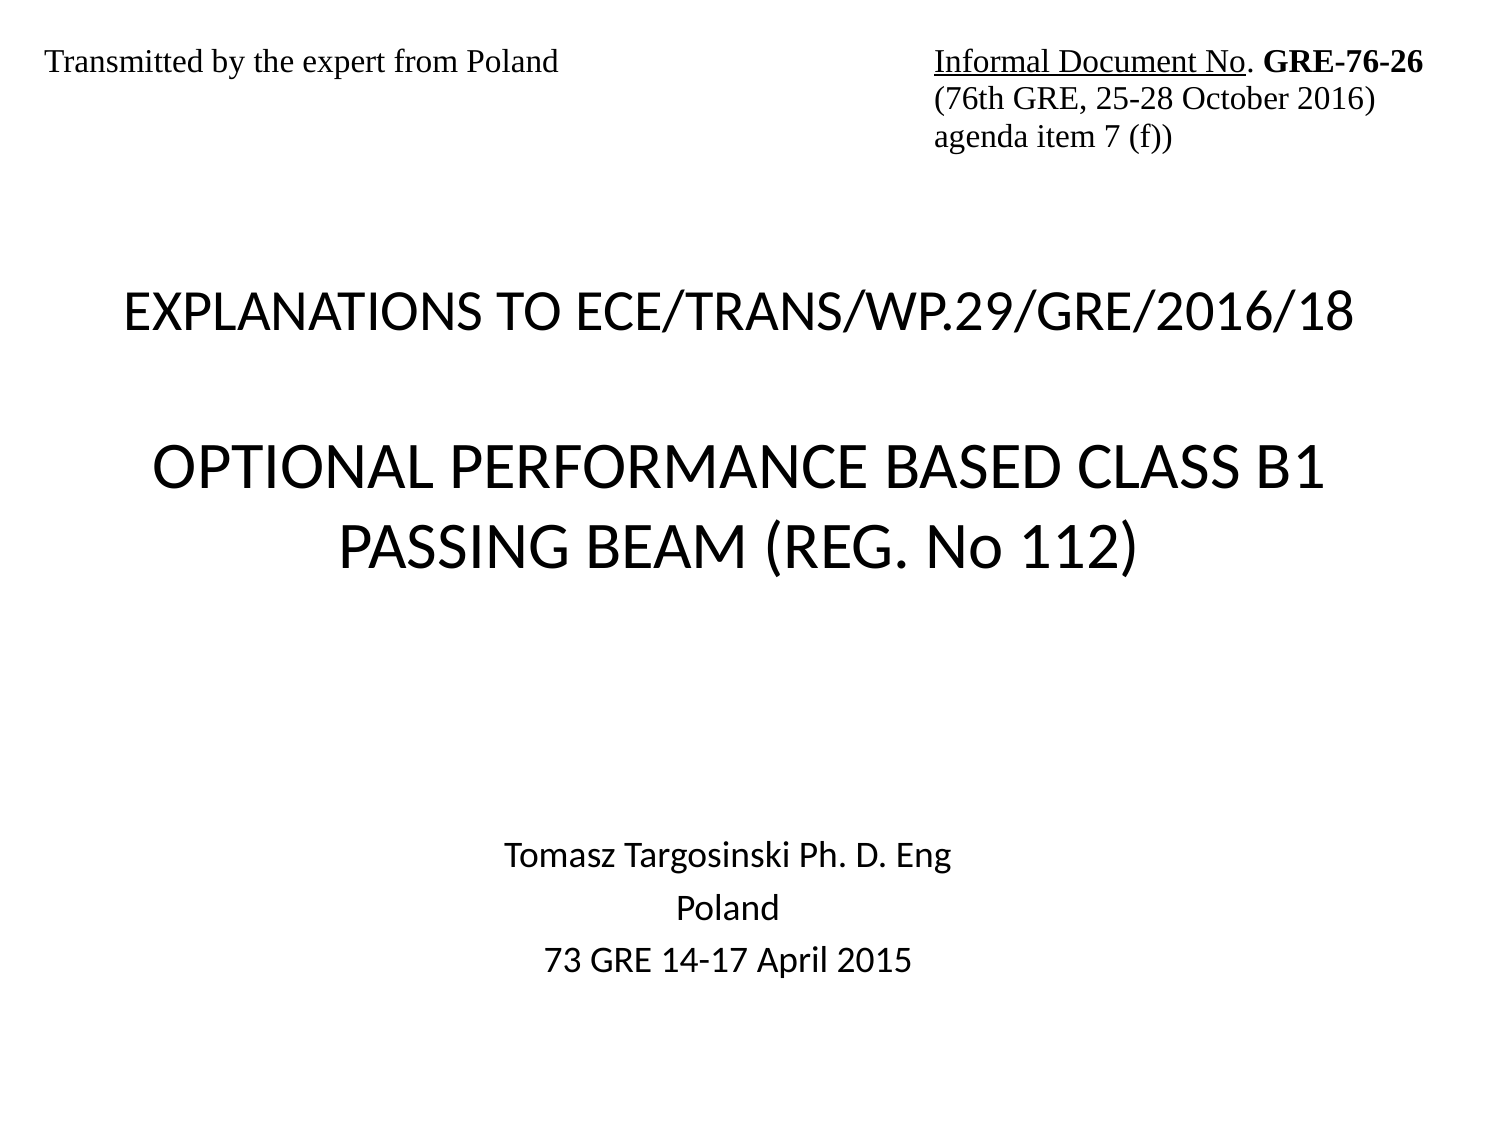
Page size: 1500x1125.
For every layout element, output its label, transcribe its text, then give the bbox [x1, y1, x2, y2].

table_header Transmitted by the expert from Poland [33, 55, 835, 155]
title EXPLANATIONS TO ECE/TRANS/WP.29/GRE/2016/18 OPTIONAL PERFORMANCE BASED CLASS B1 PASSING BEAM (REG. No 112) [64, 219, 1416, 634]
list Tomasz Targosinski Ph. D. Eng Poland 73 GRE 14-17 April 2015 [52, 822, 1404, 1024]
table_header Informal Document No. GRE-76-26 (76th GRE, 25-28 October 2016) agenda item 7 (f)) [835, 55, 1500, 155]
